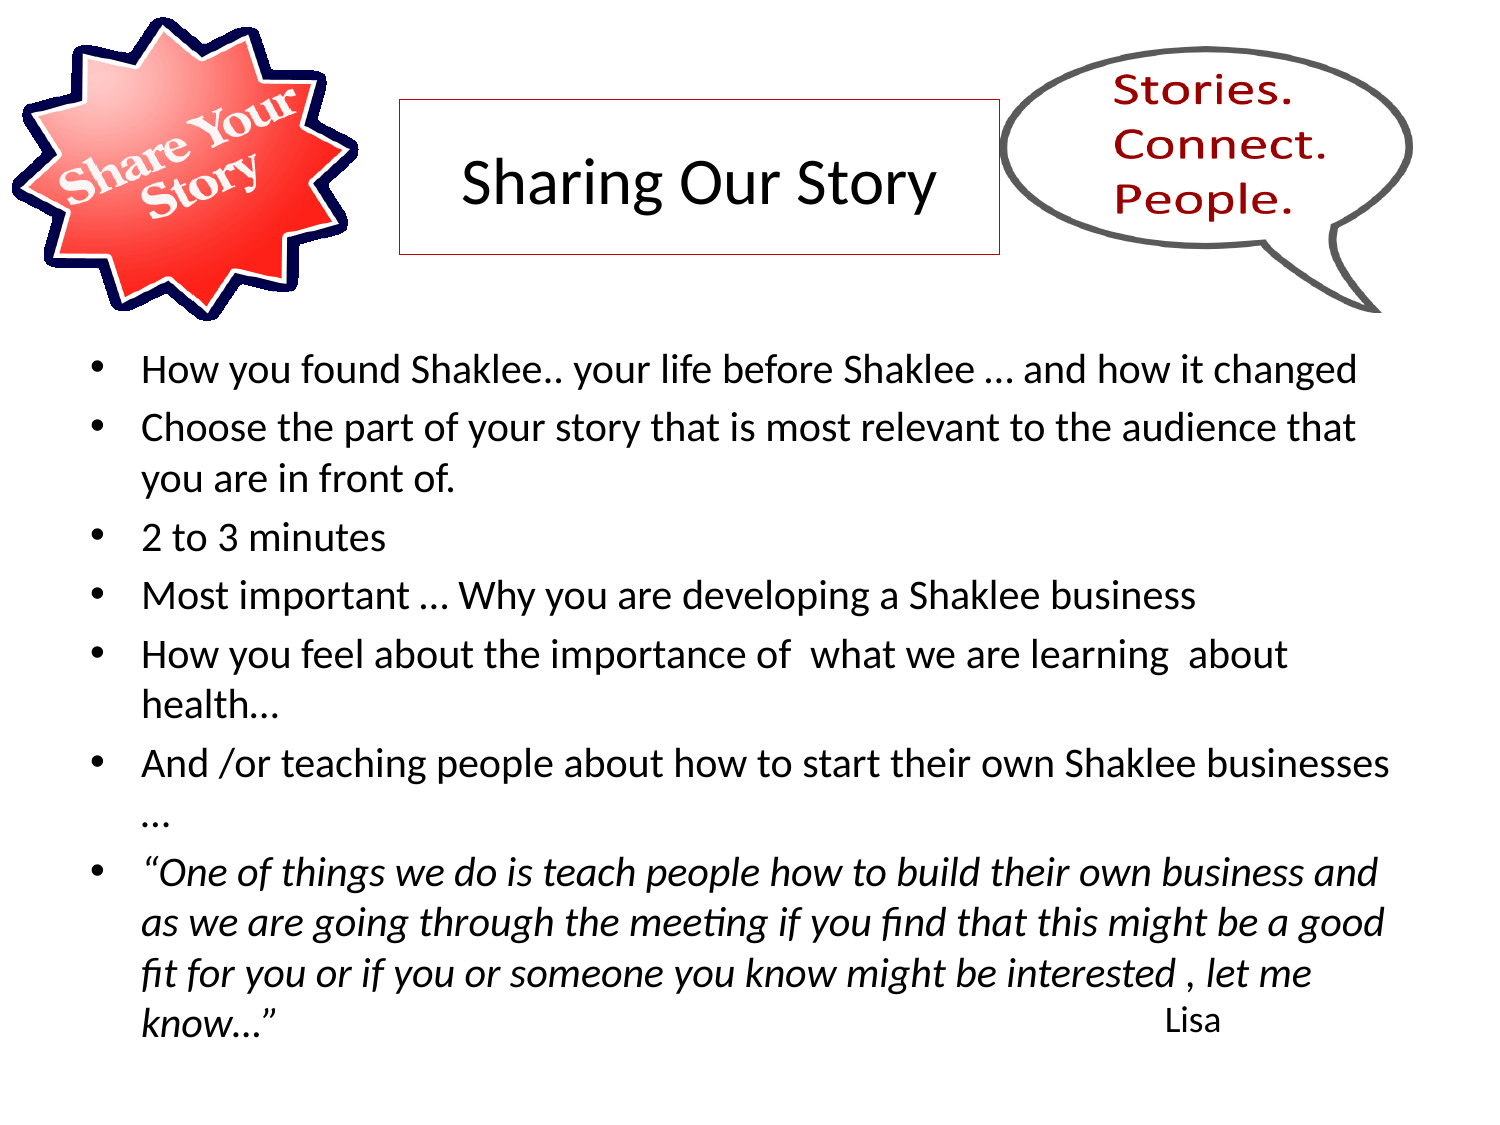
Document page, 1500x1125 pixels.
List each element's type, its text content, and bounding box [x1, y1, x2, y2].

picture [999, 46, 1413, 313]
list How you found Shaklee.. your life before Shaklee … and how it changed Choose the part of your story that is most relevant to the audience that you are in front of. 2 to 3 minutes Most important … Why you are developing a Shaklee business How you feel about the importance of what we are learning about health… And /or teaching people about how to start their own Shaklee businesses … “One of things we do is teach people how to build their own business and as we are going through the meeting if you find that this might be a good fit for you or if you or someone you know might be interested , let me know…” [75, 275, 1425, 1063]
title Sharing Our Story [399, 99, 994, 255]
text_box Lisa [1149, 987, 1413, 1048]
picture [0, 0, 388, 329]
